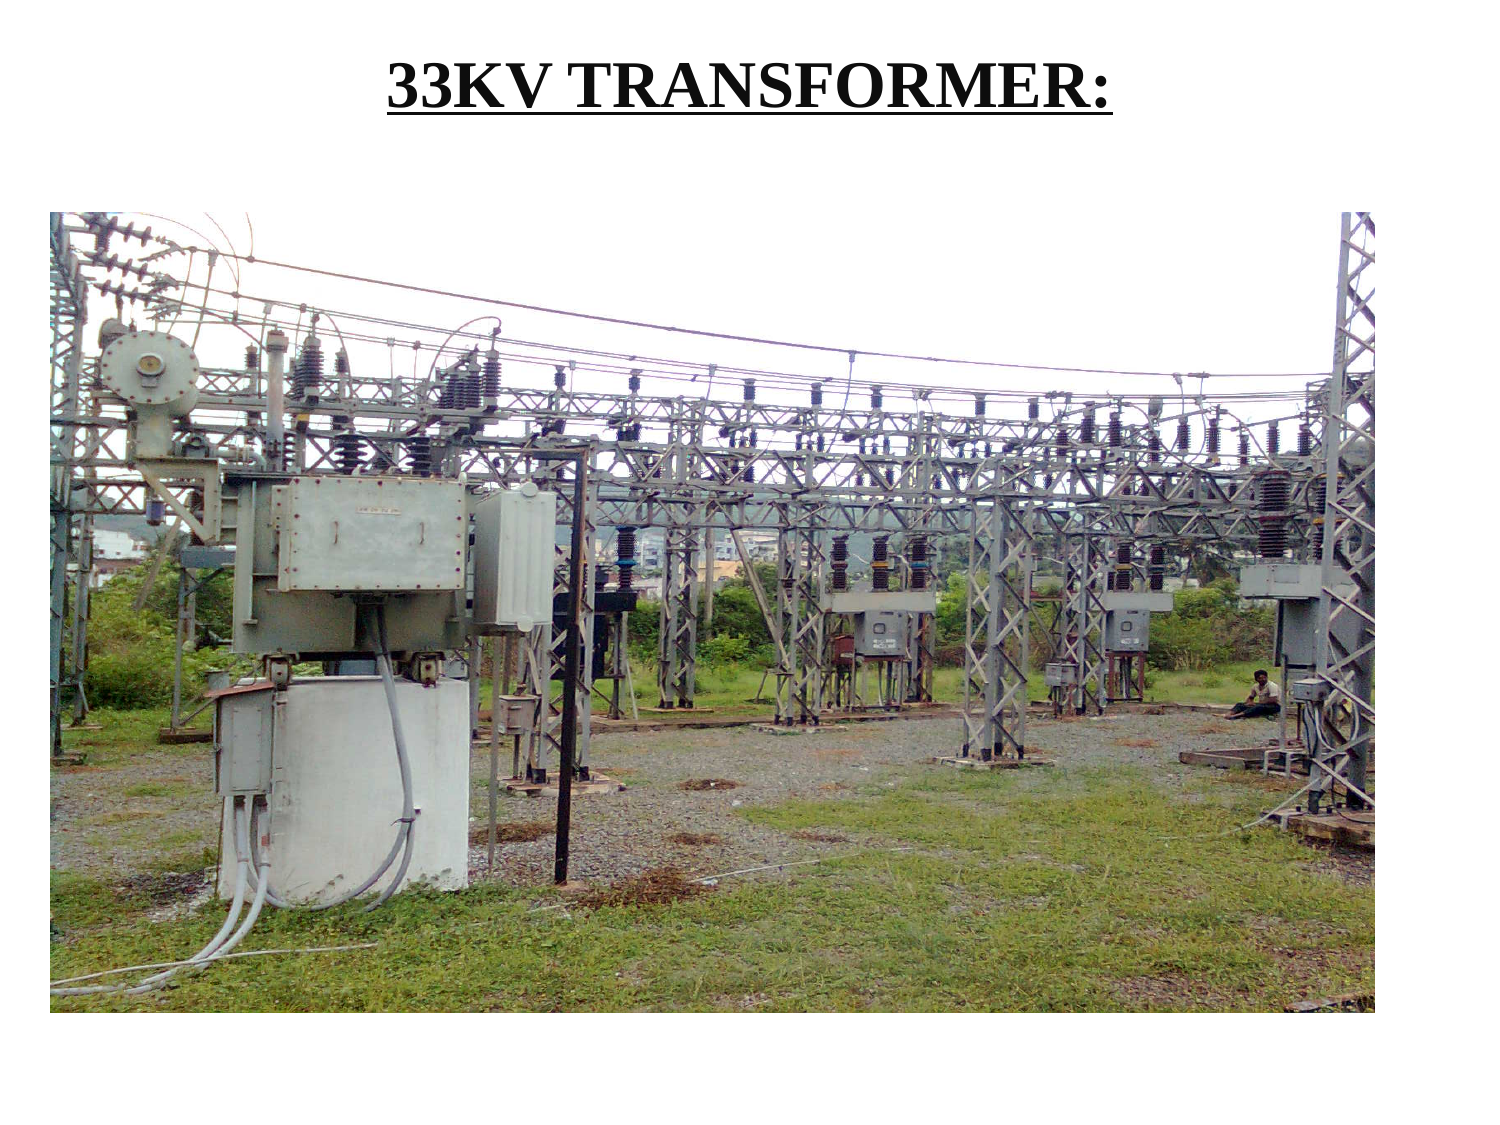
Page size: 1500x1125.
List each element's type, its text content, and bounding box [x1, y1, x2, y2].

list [49, 212, 1376, 1013]
title 33KV TRANSFORMER: [0, 0, 1500, 163]
